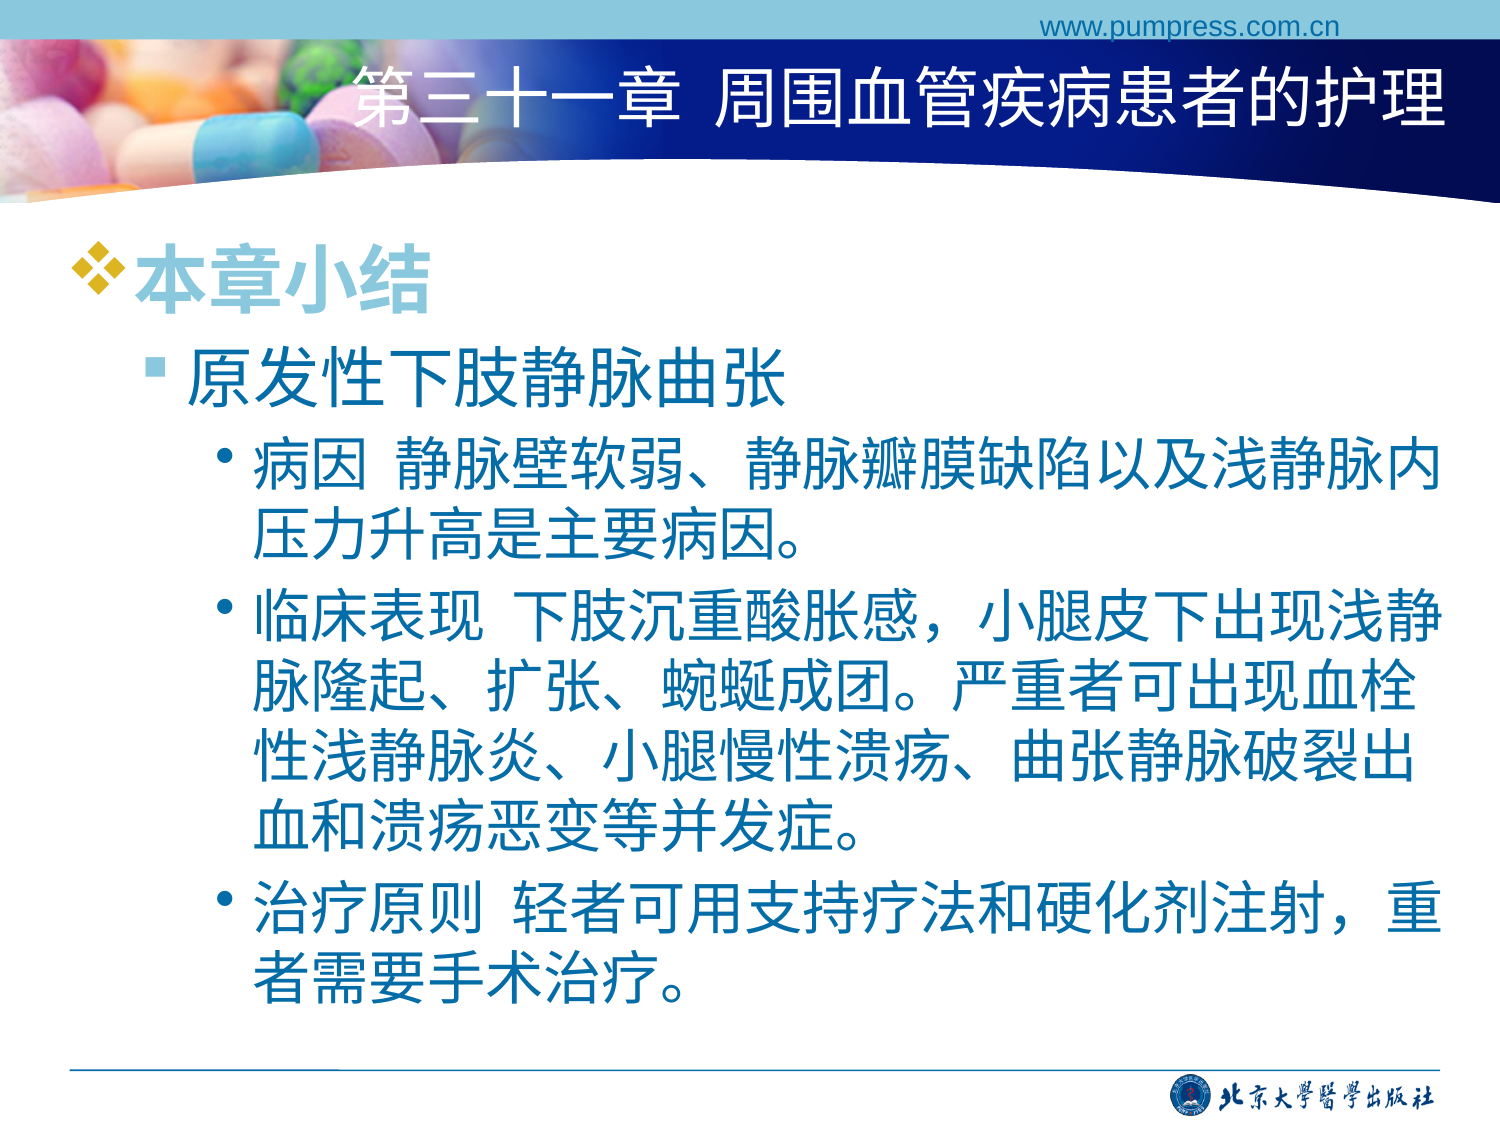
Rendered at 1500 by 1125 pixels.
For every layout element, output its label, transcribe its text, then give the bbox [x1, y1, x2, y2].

picture [0, 40, 1500, 203]
picture [1170, 1074, 1436, 1118]
slide_number www.pumpress.com.cn [1025, 0, 1463, 38]
title 第三十一章 周围血管疾病患者的护理 [137, 49, 1463, 143]
list 本章小结 原发性下肢静脉曲张 病因 静脉壁软弱、静脉瓣膜缺陷以及浅静脉内压力升高是主要病因。 临床表现 下肢沉重酸胀感，小腿皮下出现浅静脉隆起、扩张、蜿蜒成团。严重者可出现血栓性浅静脉炎、小腿慢性溃疡、曲张静脉破裂出血和溃疡恶变等并发症。 治疗原则 轻者可用支持疗法和硬化剂注射，重者需要手术治疗。 [49, 224, 1463, 1026]
